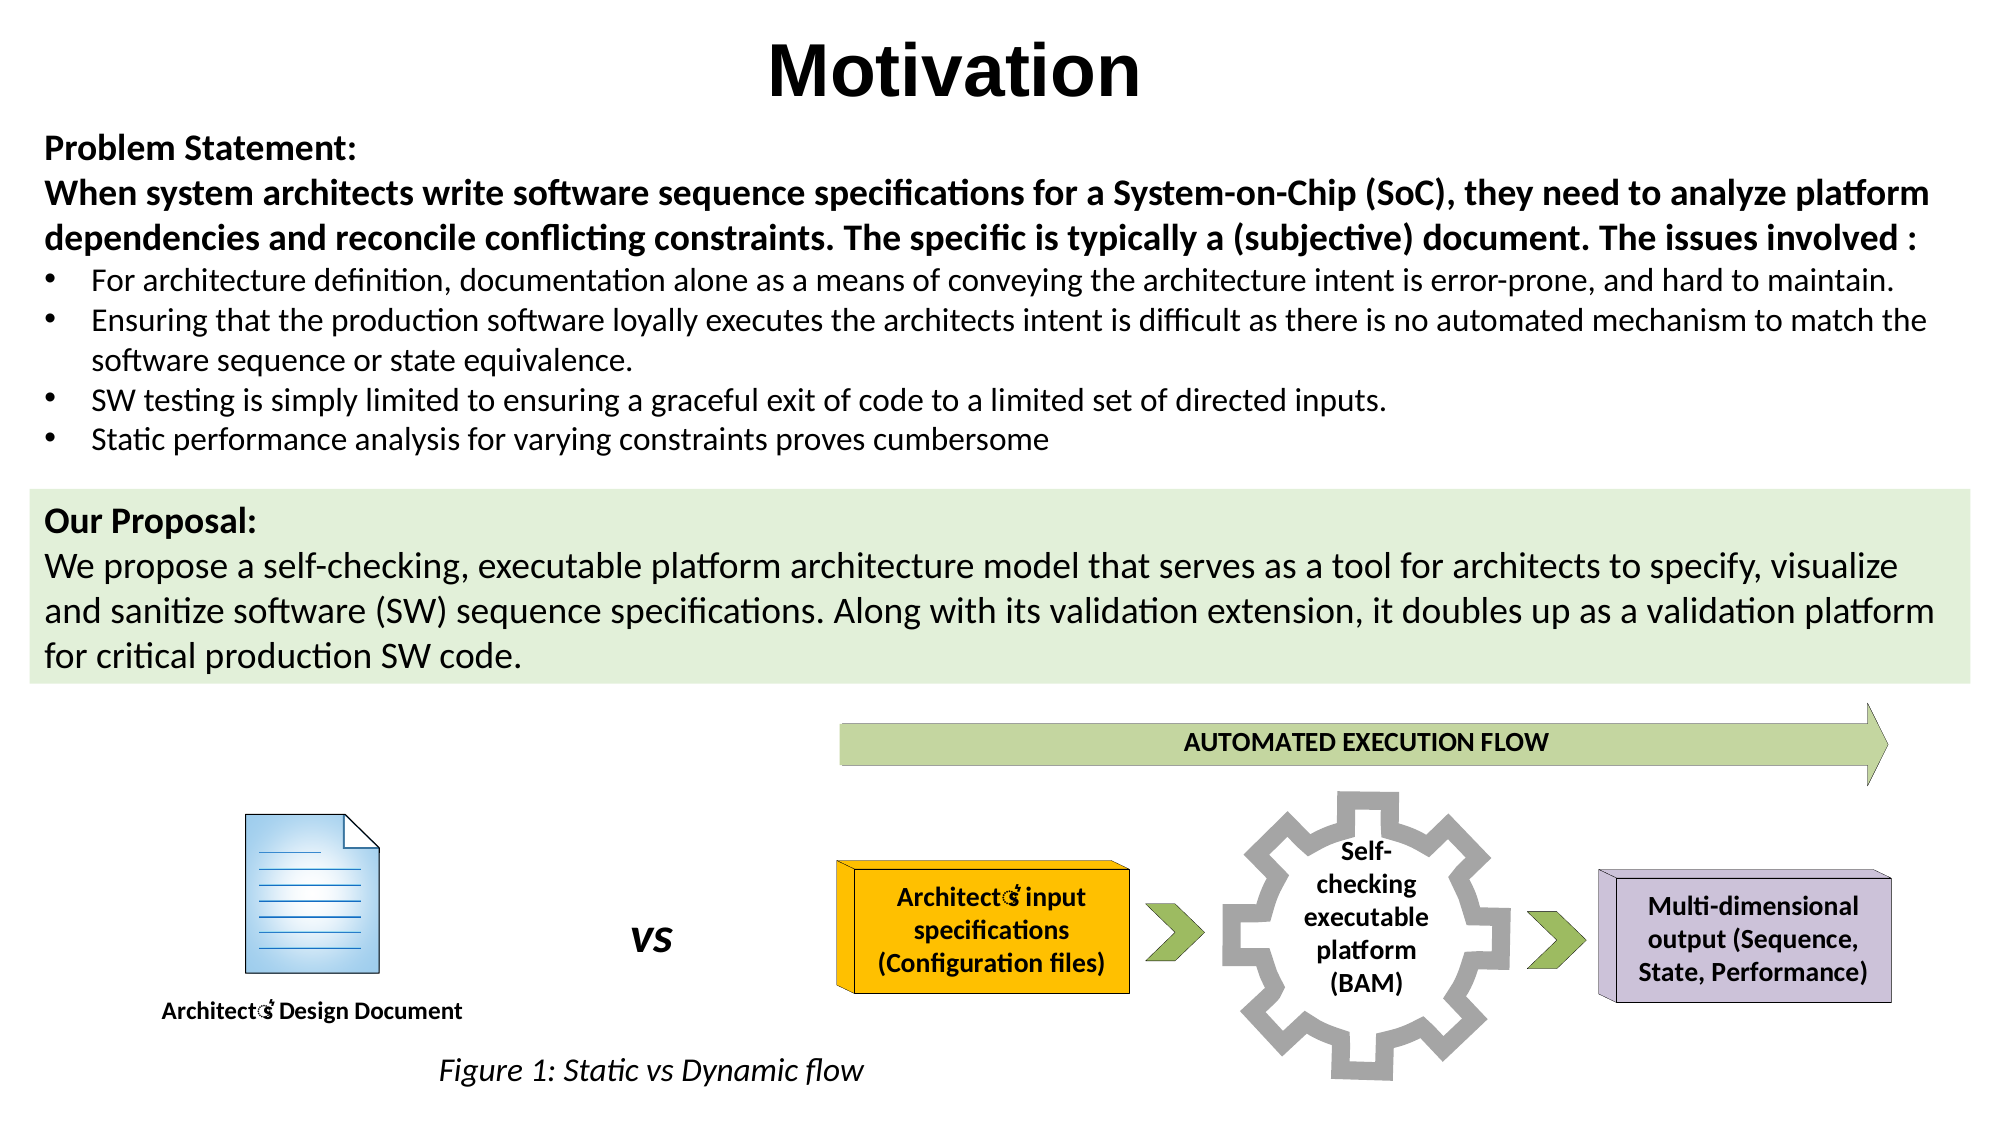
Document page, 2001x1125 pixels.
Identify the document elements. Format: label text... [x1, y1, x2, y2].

text_box Problem Statement: When system architects write software sequence speciﬁcations for a System-on-Chip (SoC), they need to analyze platform dependencies and reconcile conﬂicting constraints. The specific is typically a (subjective) document. The issues involved : For architecture deﬁnition, documentation alone as a means of conveying the architecture intent is error-prone, and hard to maintain. Ensuring that the production software loyally executes the architects intent is difficult as there is no automated mechanism to match the software sequence or state equivalence. SW testing is simply limited to ensuring a graceful exit of code to a limited set of directed inputs. Static performance analysis for varying constraints proves cumbersome [29, 115, 1971, 488]
text_box Our Proposal: We propose a self-checking, executable platform architecture model that serves as a tool for architects to specify, visualize and sanitize software (SW) sequence speciﬁcations. Along with its validation extension, it doubles up as a validation platform for critical production SW code. [29, 488, 1971, 684]
picture [147, 812, 477, 1040]
picture [835, 701, 1892, 1125]
text_box vs [615, 895, 688, 970]
text_box Figure 1: Static vs Dynamic flow [423, 1040, 835, 1096]
text_box Motivation [501, 13, 1409, 115]
